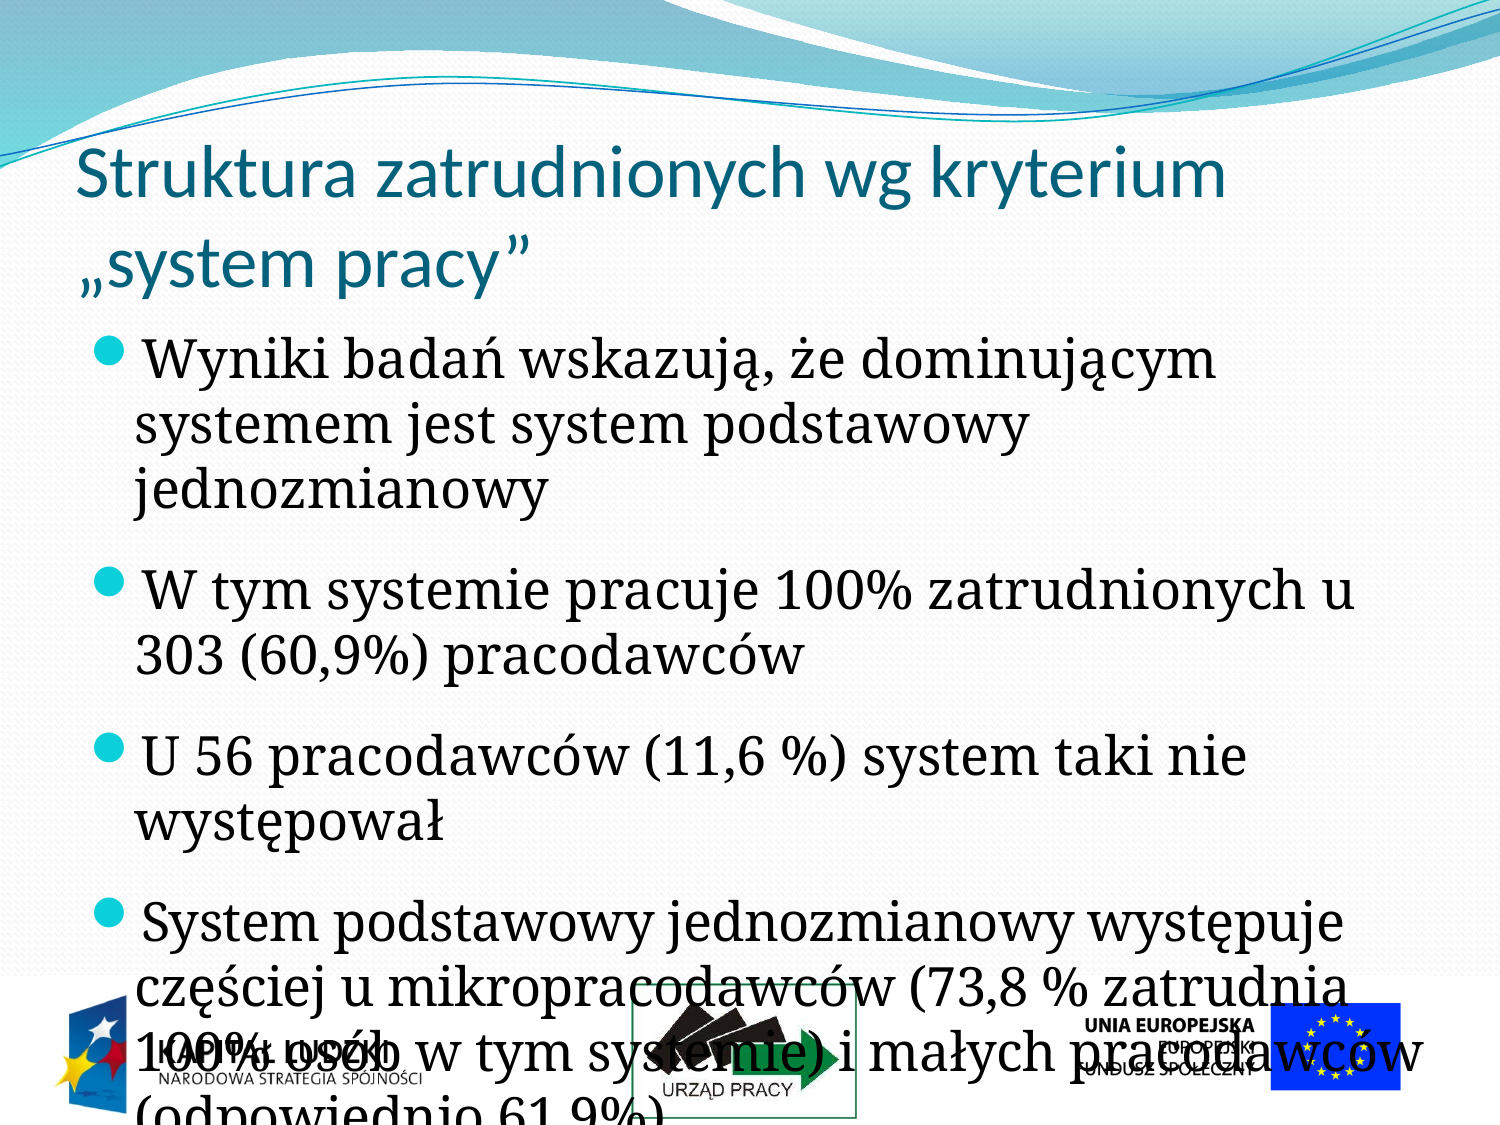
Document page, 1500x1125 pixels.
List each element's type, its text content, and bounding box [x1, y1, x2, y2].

title Struktura zatrudnionych wg kryterium „system pracy” [75, 115, 1425, 303]
picture [631, 1038, 857, 1119]
picture [1045, 1038, 1430, 1118]
list Wyniki badań wskazują, że dominującym systemem jest system podstawowy jednozmianowy W tym systemie pracuje 100% zatrudnionych u 303 (60,9%) pracodawców U 56 pracodawców (11,6 %) system taki nie występował System podstawowy jednozmianowy występuje częściej u mikropracodawców (73,8 % zatrudnia 100% osób w tym systemie) i małych pracodawców (odpowiednio 61,9%) [75, 317, 1459, 1038]
picture [41, 975, 442, 1125]
